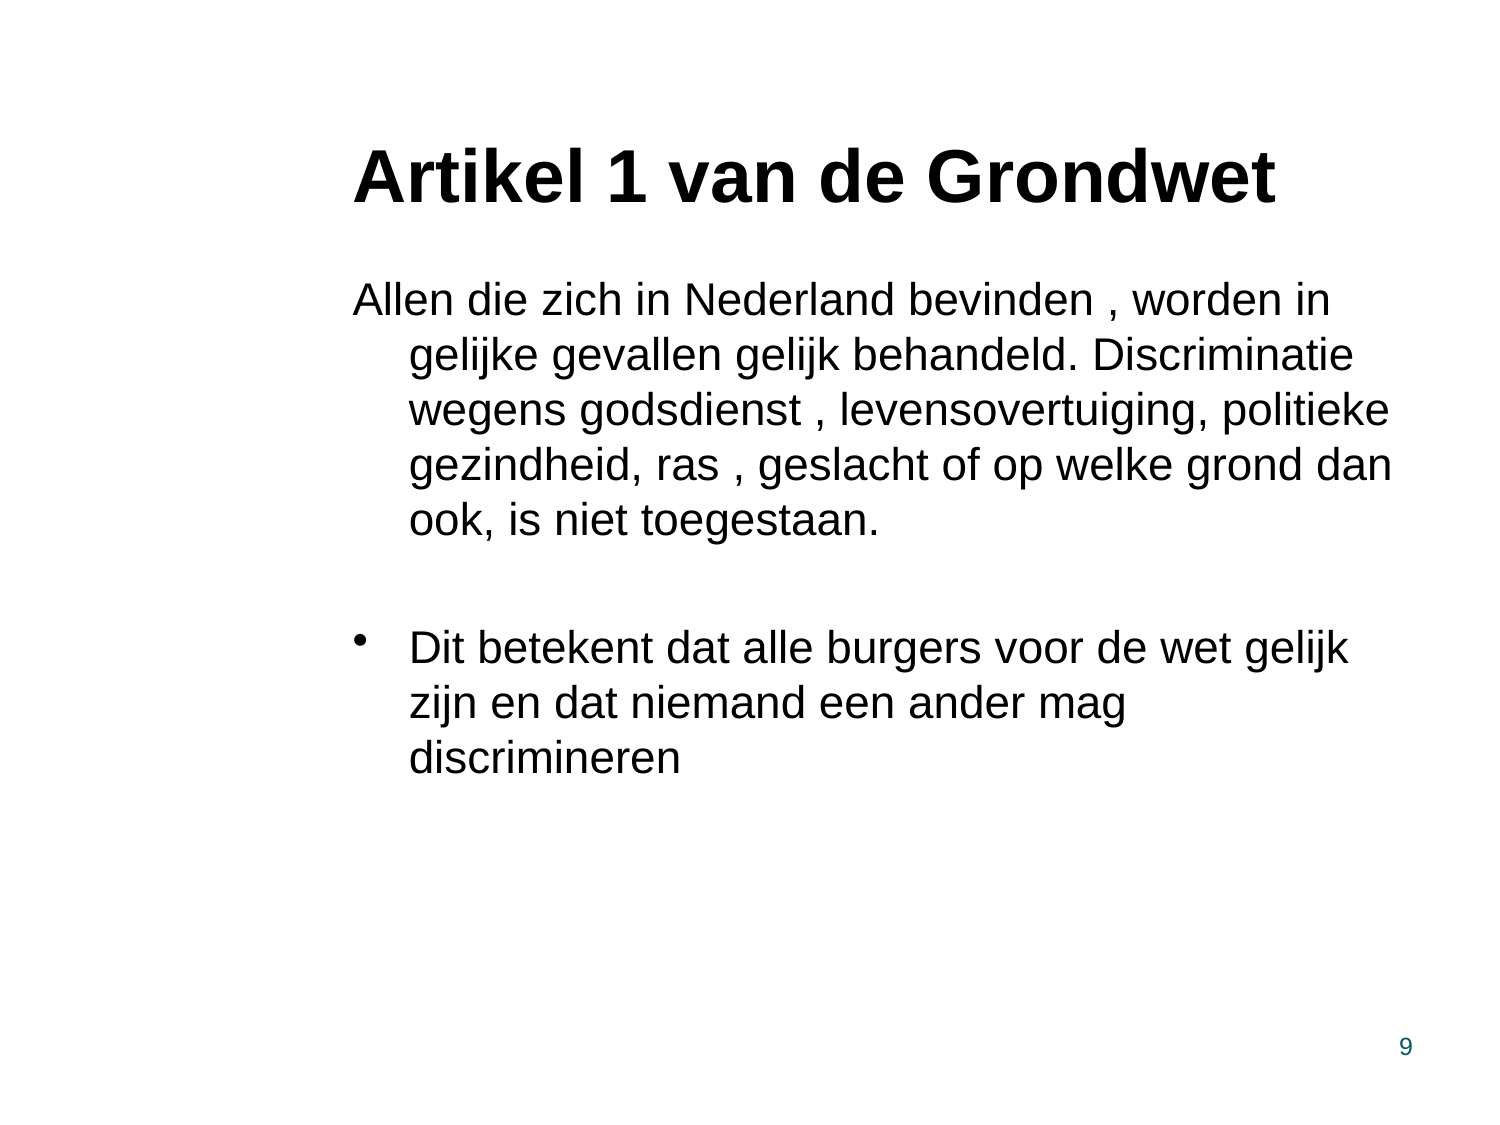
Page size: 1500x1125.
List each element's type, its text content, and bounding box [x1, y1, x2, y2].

slide_number 9 [1331, 1022, 1429, 1076]
list Allen die zich in Nederland bevinden , worden in gelijke gevallen gelijk behandeld. Discriminatie wegens godsdienst , levensovertuiging, politieke gezindheid, ras , geslacht of op welke grond dan ook, is niet toegestaan. Dit betekent dat alle burgers voor de wet gelijk zijn en dat niemand een ander mag discrimineren [337, 262, 1427, 938]
title Artikel 1 van de Grondwet [337, 49, 1427, 226]
